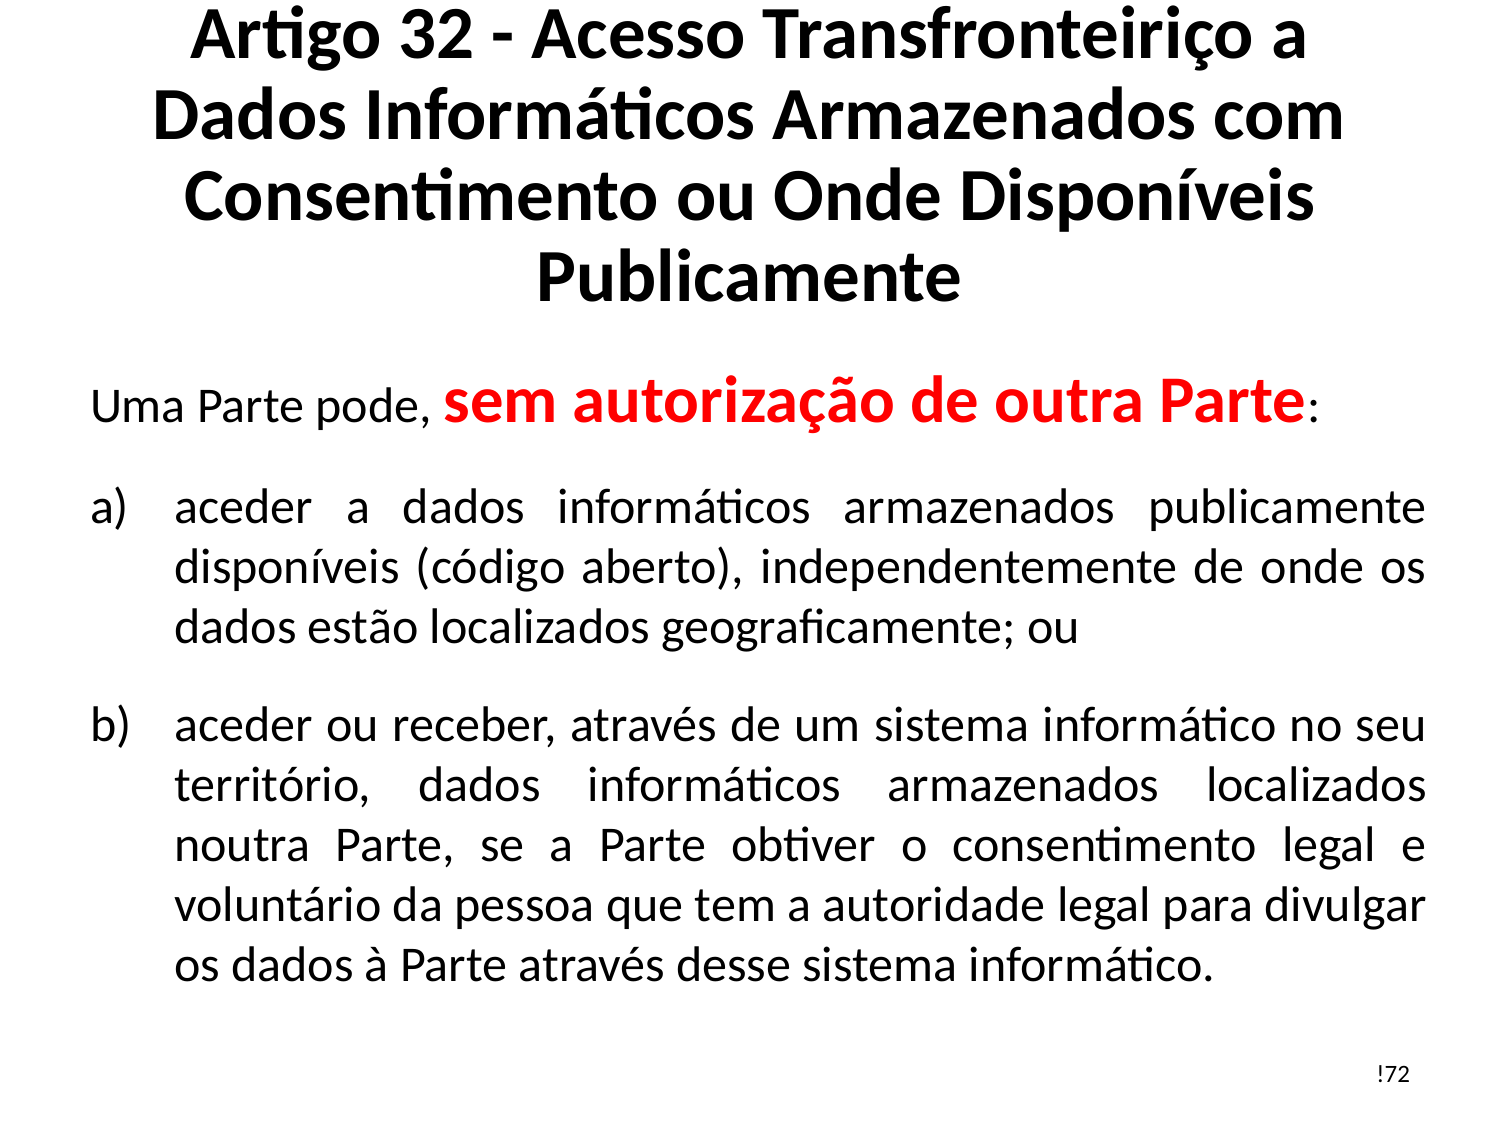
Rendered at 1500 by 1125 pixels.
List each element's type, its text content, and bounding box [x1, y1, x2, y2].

slide_number !72 [1074, 1042, 1425, 1103]
list Uma Parte pode, sem autorização de outra Parte: aceder a dados informáticos armazenados publicamente disponíveis (código aberto), independentemente de onde os dados estão localizados geograficamente; ou aceder ou receber, através de um sistema informático no seu território, dados informáticos armazenados localizados noutra Parte, se a Parte obtiver o consentimento legal e voluntário da pessoa que tem a autoridade legal para divulgar os dados à Parte através desse sistema informático. [75, 348, 1443, 1031]
title Artigo 32 - Acesso Transfronteiriço a Dados Informáticos Armazenados com Consentimento ou Onde Disponíveis Publicamente [75, 45, 1425, 266]
